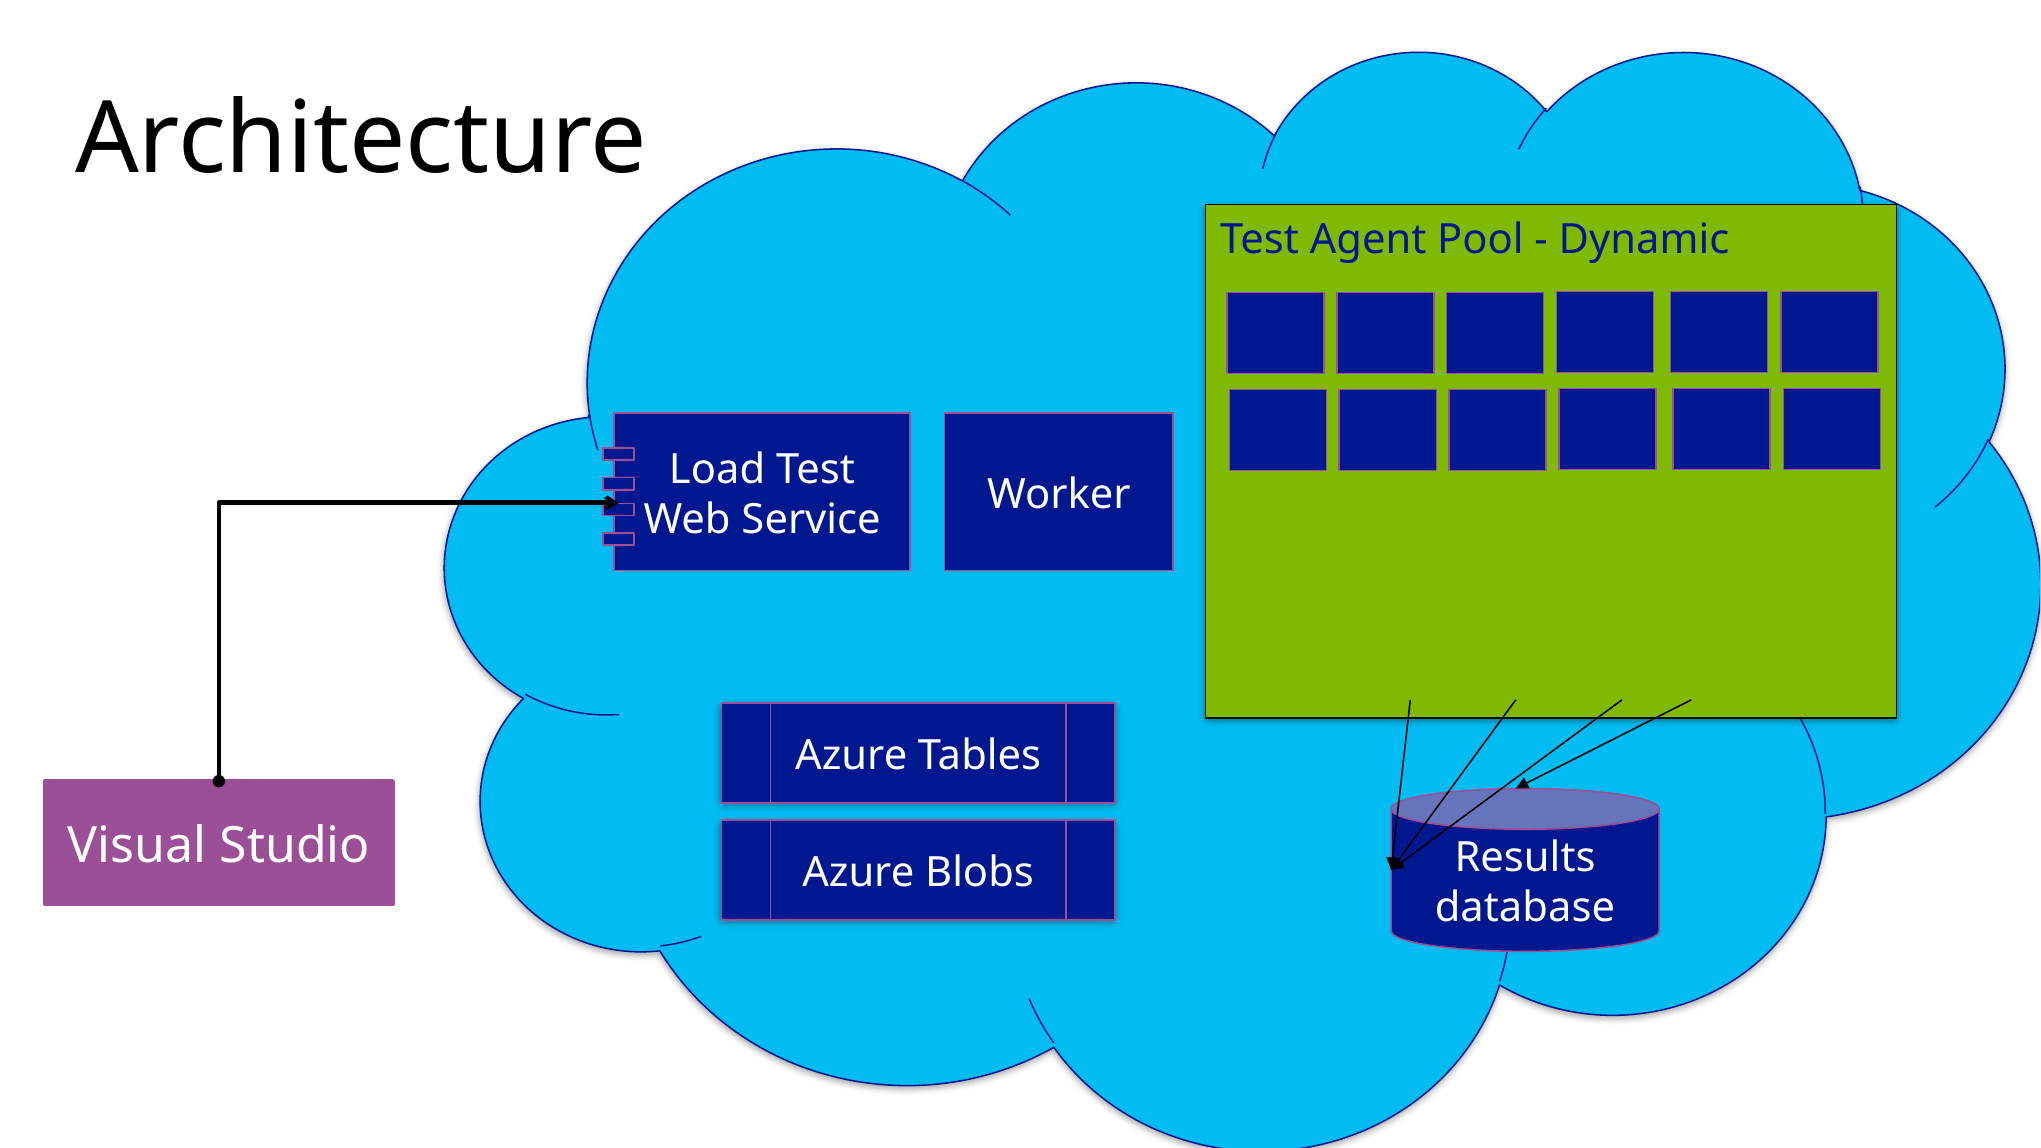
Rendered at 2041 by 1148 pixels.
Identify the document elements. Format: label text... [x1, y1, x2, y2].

text_box Azure Blobs [721, 819, 1116, 921]
text_box [1779, 289, 1880, 374]
title Architecture [45, 48, 1996, 199]
text_box [1335, 290, 1436, 376]
text_box [1227, 387, 1329, 472]
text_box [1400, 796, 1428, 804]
text_box [1337, 387, 1438, 472]
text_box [602, 412, 911, 571]
text_box [1668, 289, 1770, 374]
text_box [1410, 699, 1692, 789]
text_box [279, 442, 558, 843]
text_box Results database [1388, 797, 1662, 954]
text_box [1448, 388, 1881, 471]
text_box Visual Studio [43, 779, 395, 906]
text_box [1225, 290, 1326, 376]
text_box [1445, 290, 1546, 376]
text_box [1554, 289, 1656, 374]
text_box Azure Tables [721, 702, 1116, 804]
text_box Test Agent Pool - Dynamic [1205, 204, 1897, 719]
text_box Worker [942, 411, 1175, 573]
text_box [488, 51, 2041, 1148]
